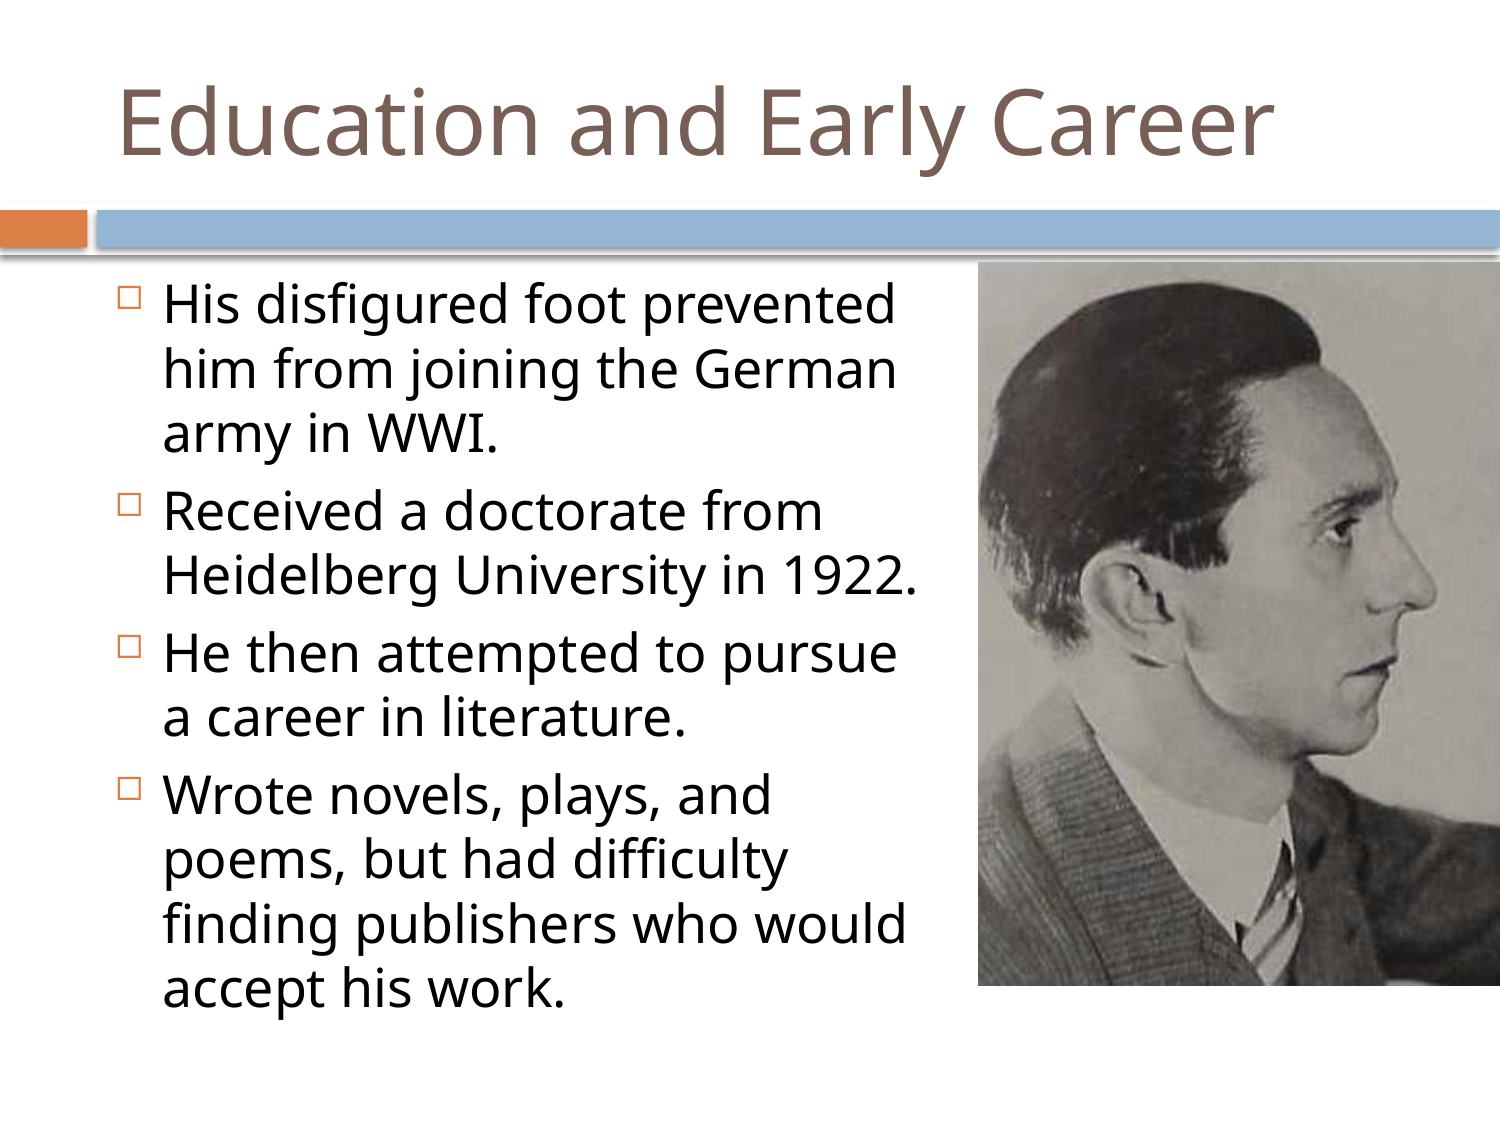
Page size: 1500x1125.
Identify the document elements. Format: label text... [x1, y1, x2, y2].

picture [977, 262, 1500, 987]
list His disfigured foot prevented him from joining the German army in WWI. Received a doctorate from Heidelberg University in 1922. He then attempted to pursue a career in literature. Wrote novels, plays, and poems, but had difficulty finding publishers who would accept his work. [100, 262, 938, 1088]
title Education and Early Career [100, 37, 1438, 200]
